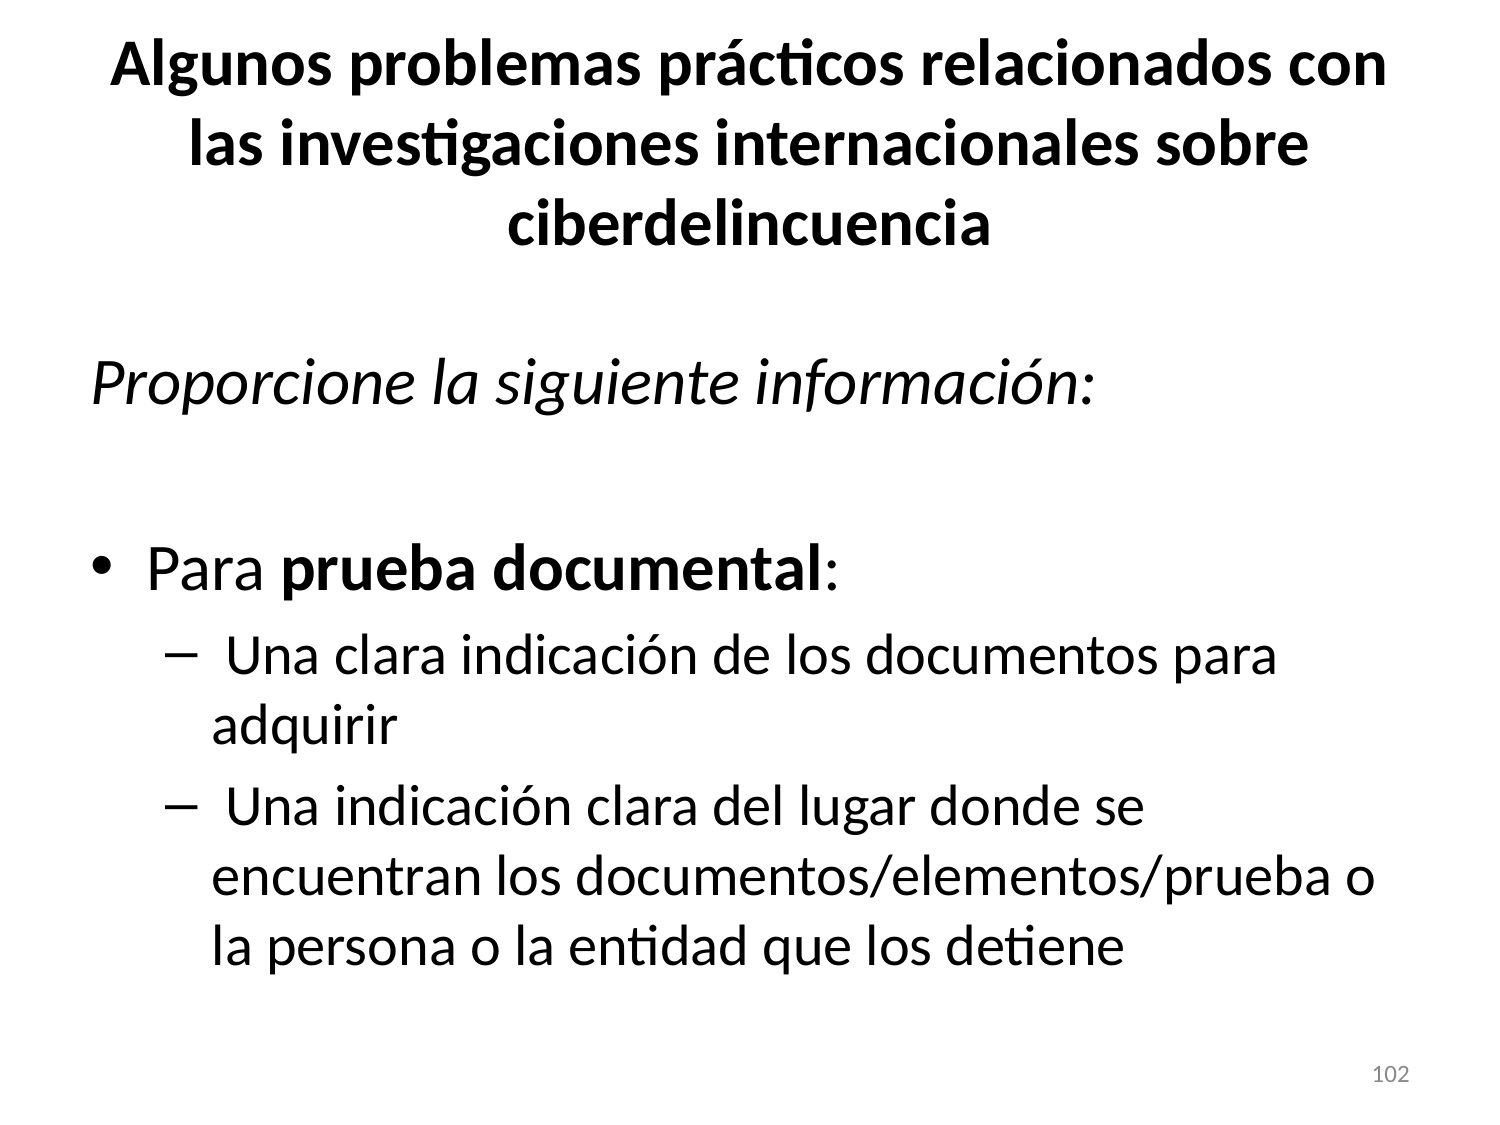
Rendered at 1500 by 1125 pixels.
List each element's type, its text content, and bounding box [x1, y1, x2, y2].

slide_number 102 [1074, 1042, 1425, 1103]
title Algunos problemas prácticos relacionados con las investigaciones internacionales sobre ciberdelincuencia [75, 45, 1425, 233]
list Proporcione la siguiente información: Para prueba documental: Una clara indicación de los documentos para adquirir Una indicación clara del lugar donde se encuentran los documentos/elementos/prueba o la persona o la entidad que los detiene [75, 329, 1425, 1005]
